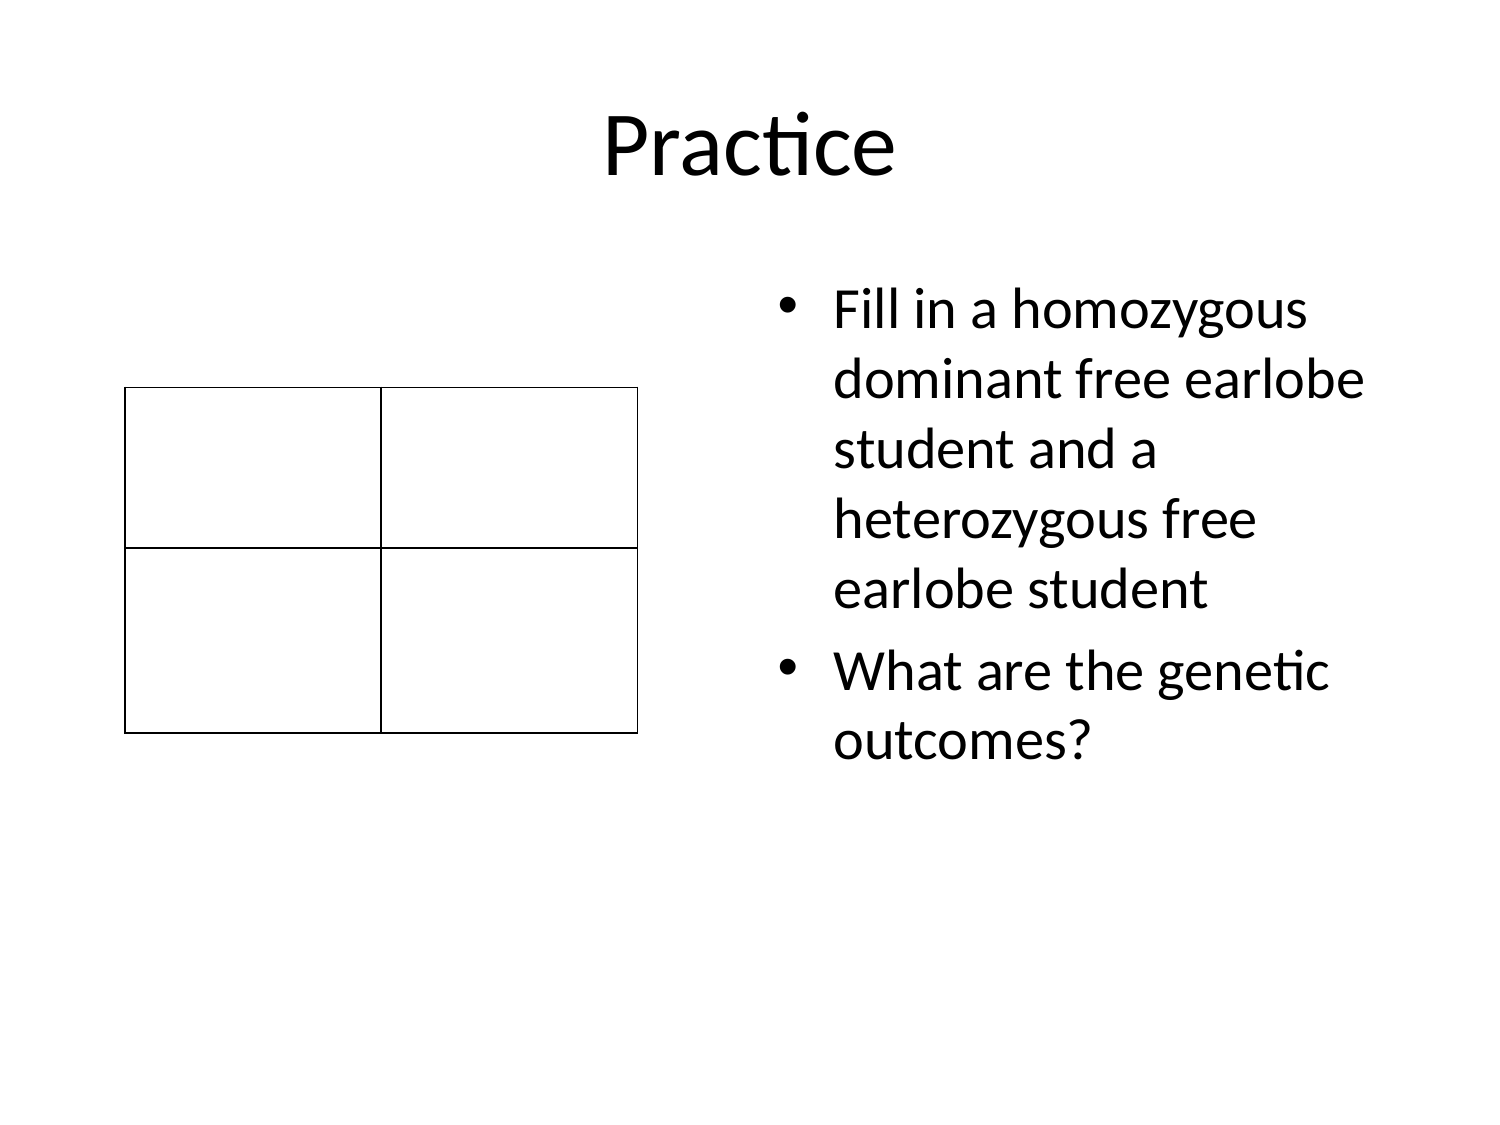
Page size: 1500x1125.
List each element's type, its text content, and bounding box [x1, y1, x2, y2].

list Fill in a homozygous dominant free earlobe student and a heterozygous free earlobe student What are the genetic outcomes? [762, 262, 1425, 1005]
table_header [382, 388, 637, 547]
table_header [126, 388, 380, 547]
table_cell [382, 549, 637, 732]
table_cell [126, 549, 380, 732]
title Practice [75, 45, 1425, 233]
